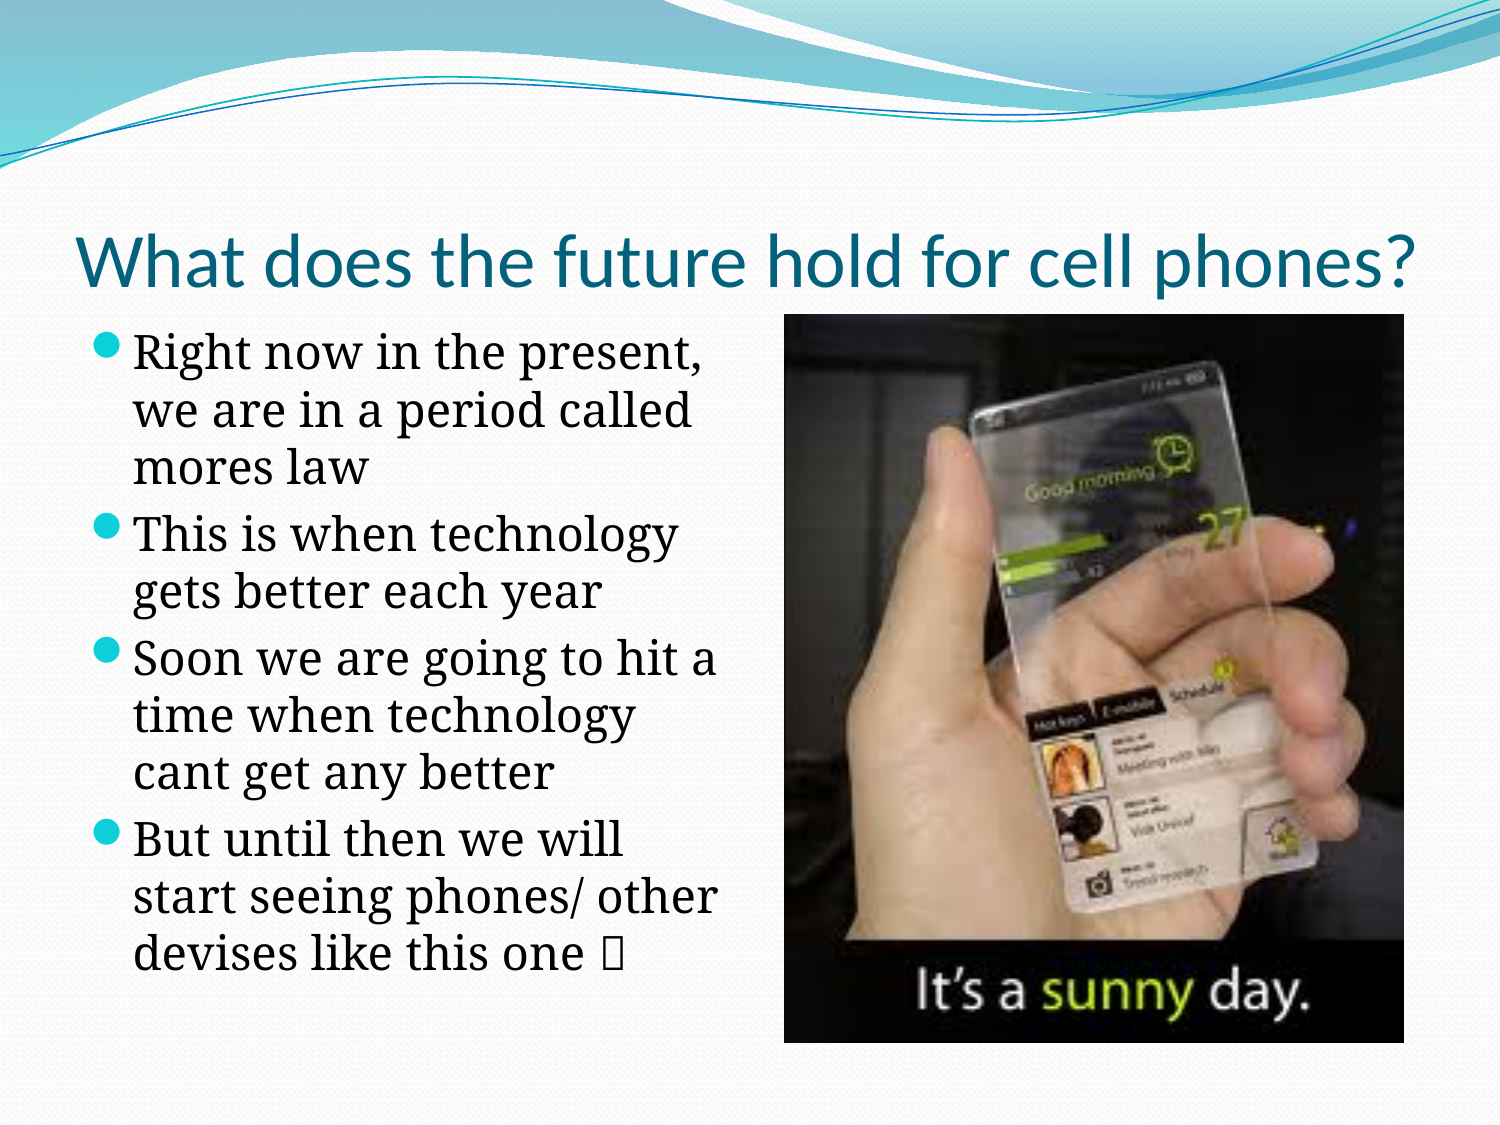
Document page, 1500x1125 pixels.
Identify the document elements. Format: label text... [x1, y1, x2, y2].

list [762, 314, 1426, 1043]
list Right now in the present, we are in a period called mores law This is when technology gets better each year Soon we are going to hit a time when technology cant get any better But until then we will start seeing phones/ other devises like this one  [75, 314, 738, 1043]
title What does the future hold for cell phones? [75, 115, 1425, 303]
